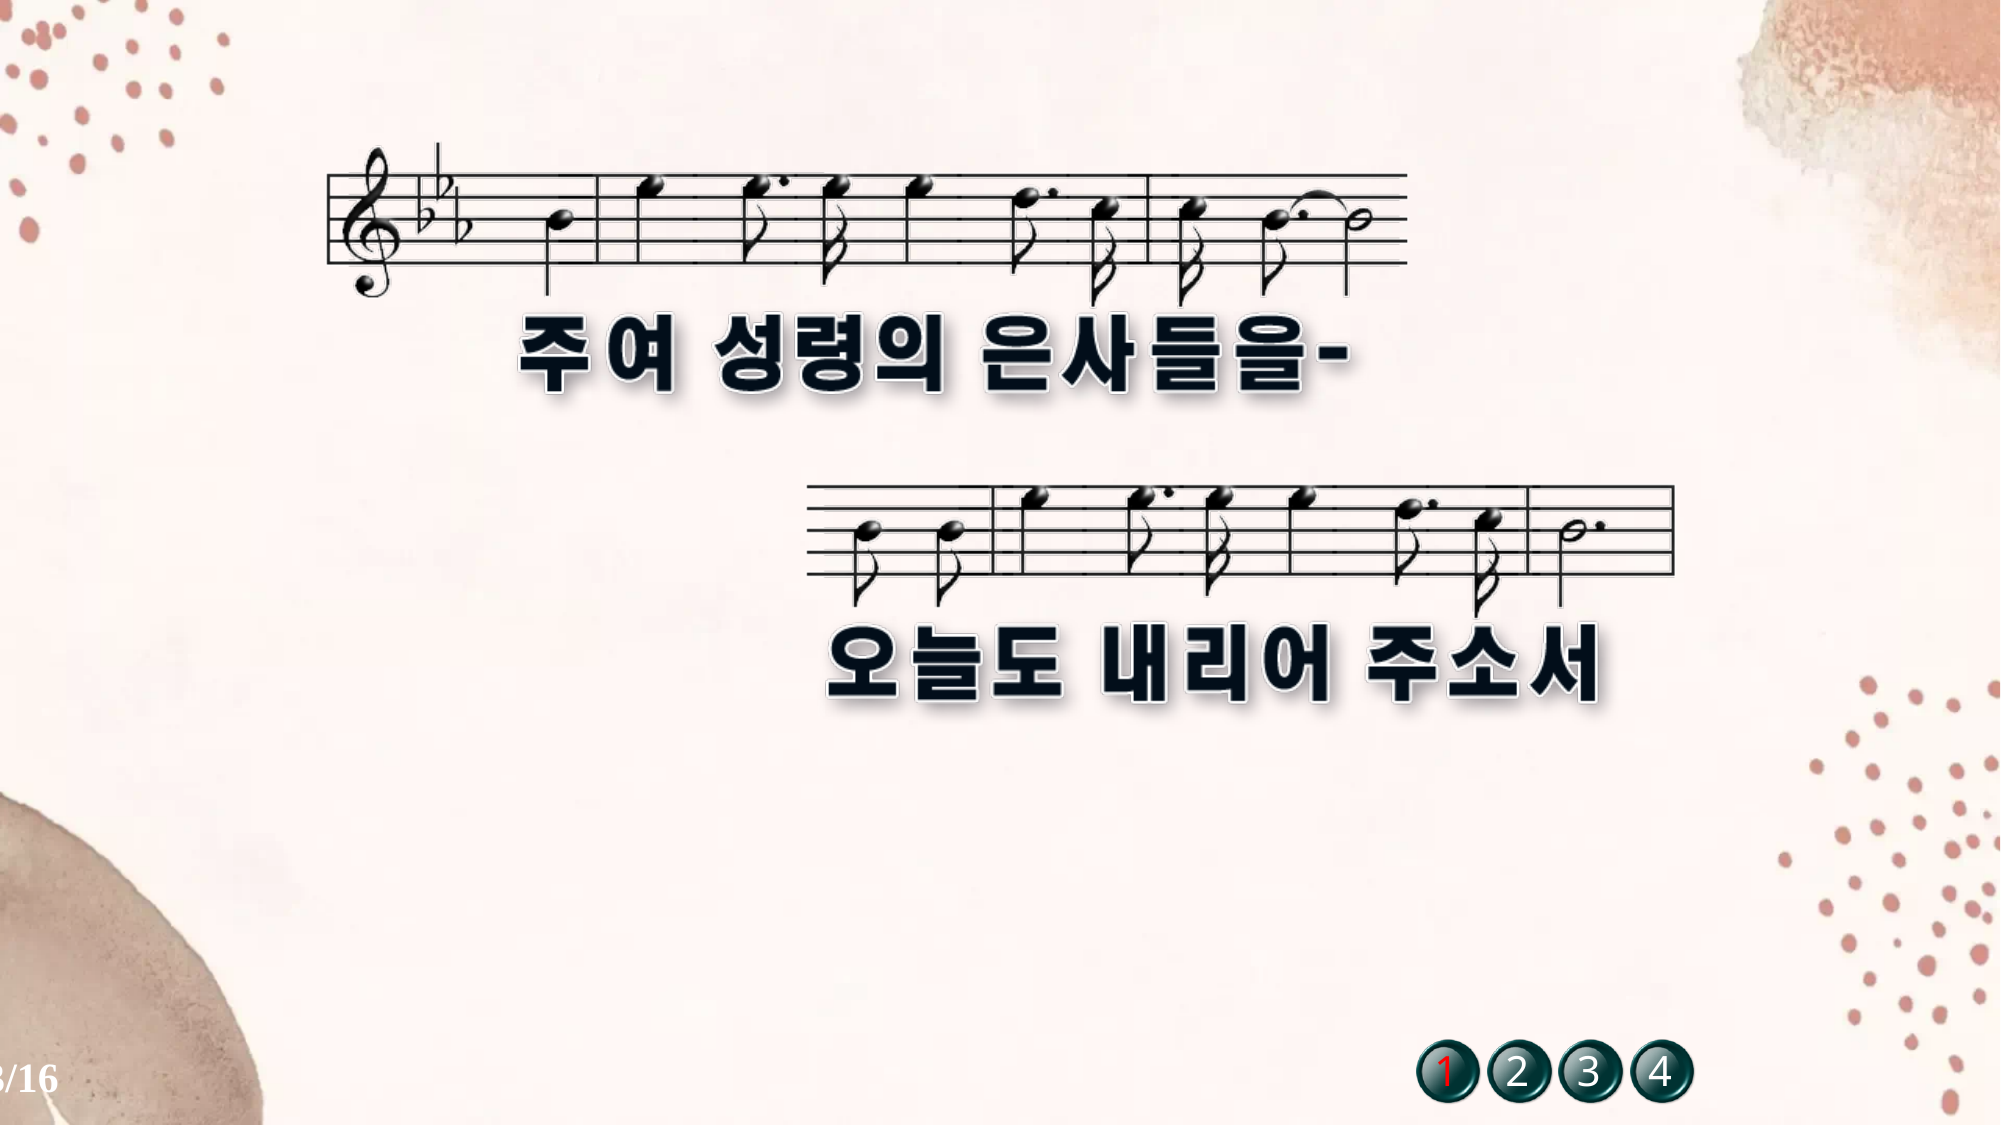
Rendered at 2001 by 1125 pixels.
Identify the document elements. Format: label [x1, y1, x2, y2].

text_box [1413, 1035, 1484, 1106]
text_box [1627, 1035, 1697, 1106]
text_box [1484, 1035, 1555, 1106]
text_box [1555, 1035, 1626, 1106]
picture [0, 0, 2001, 1125]
